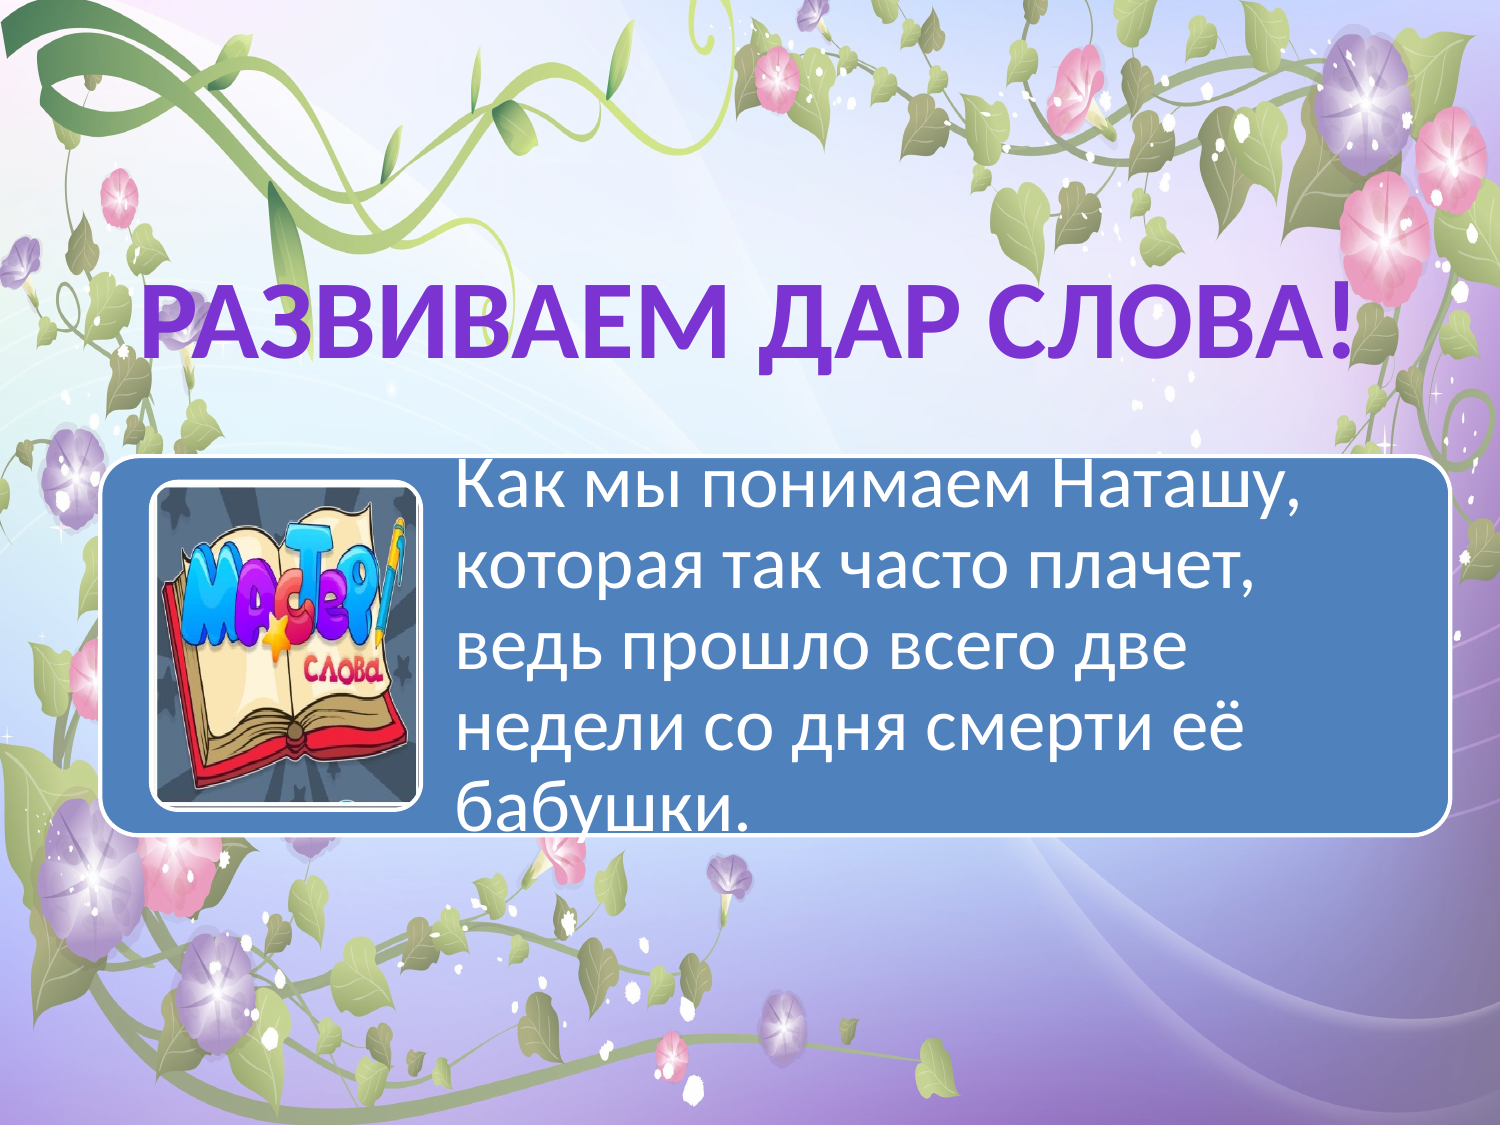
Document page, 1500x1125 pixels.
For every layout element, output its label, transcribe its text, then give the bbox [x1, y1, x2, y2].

text_box Развиваем дар слова! [74, 238, 1425, 389]
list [100, 455, 1451, 965]
